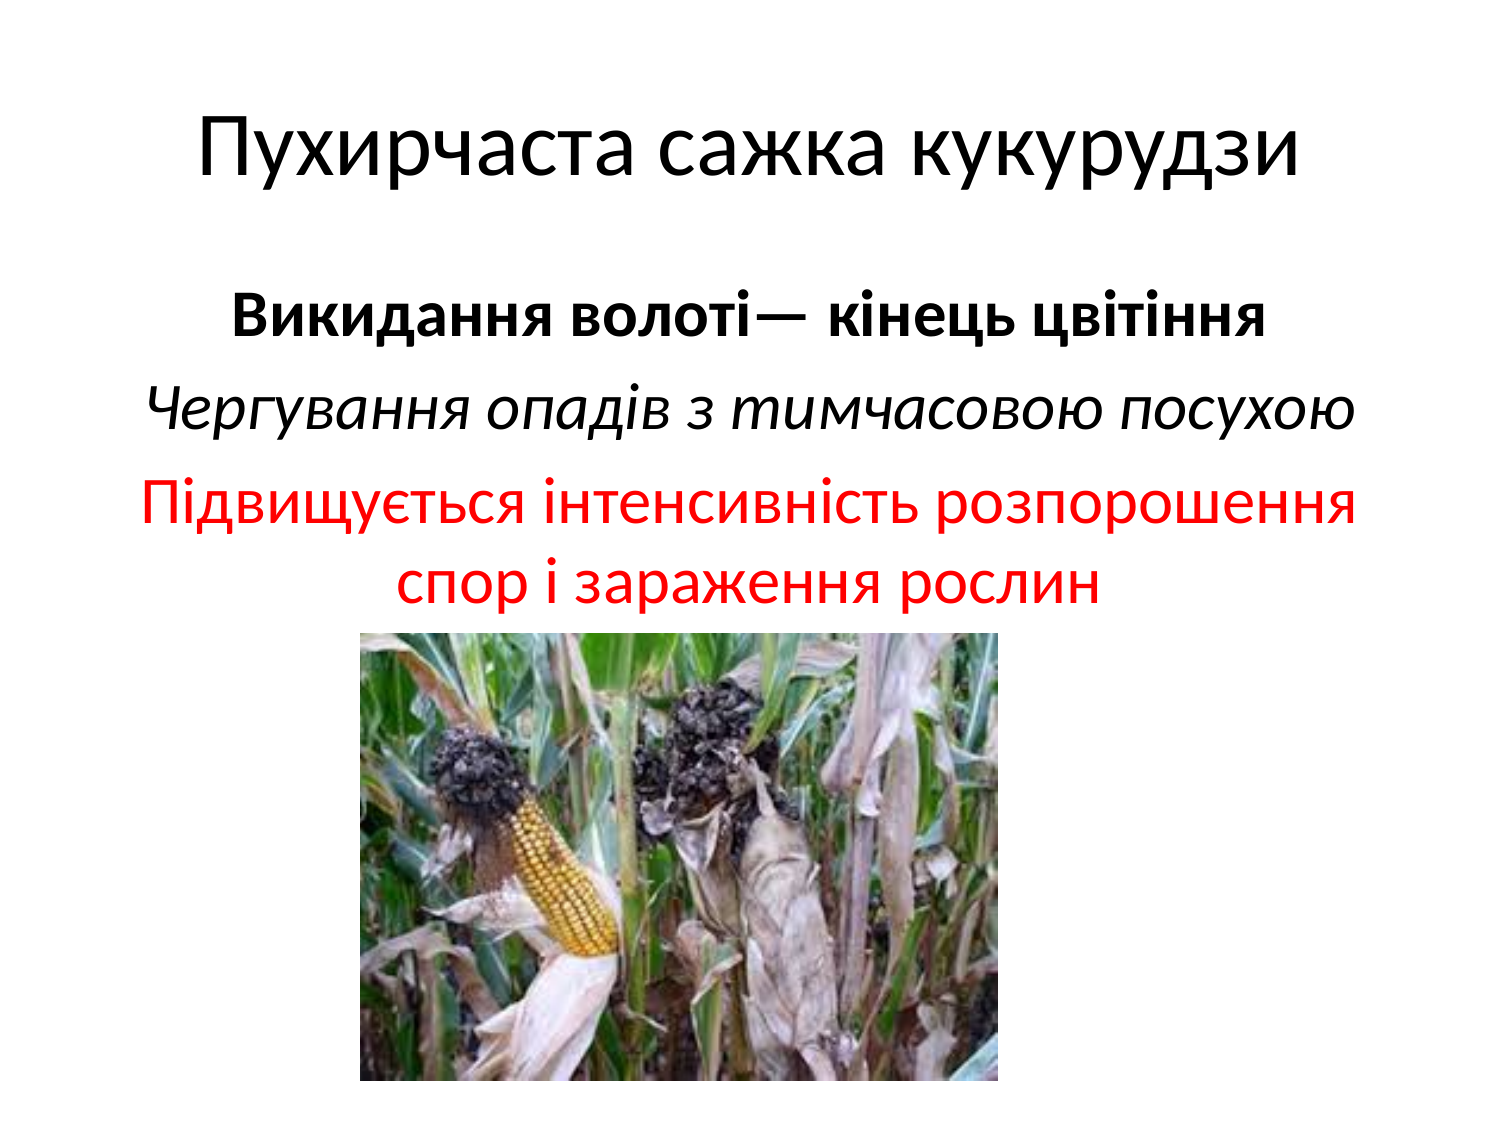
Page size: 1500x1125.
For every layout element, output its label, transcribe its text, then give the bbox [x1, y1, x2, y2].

picture [359, 633, 999, 1082]
list Викидання волоті— кінець цвітіння Чергування опадів з тимчасовою посухою Підвищується інтенсивність розпорошення спор і зараження рослин [75, 262, 1425, 1005]
title Пухирчаста сажка кукурудзи [75, 45, 1425, 233]
